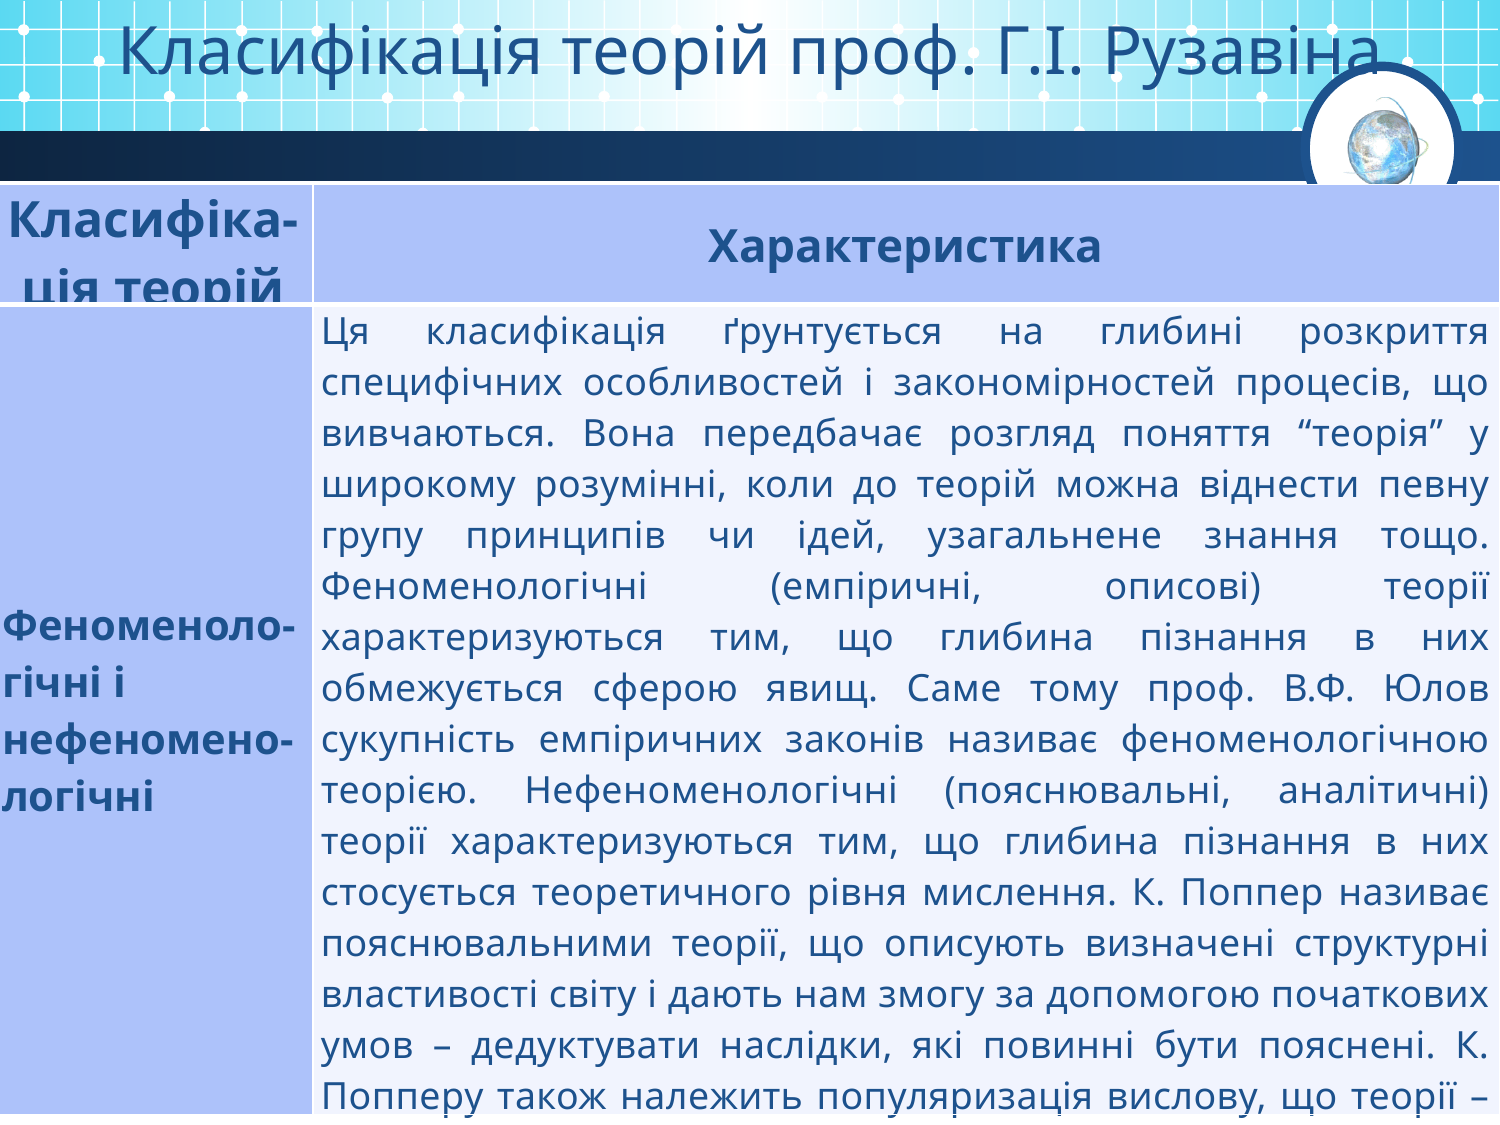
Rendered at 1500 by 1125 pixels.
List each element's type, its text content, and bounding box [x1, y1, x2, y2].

table_cell Феноменоло-гічні і нефеномено-логічні [0, 307, 312, 1114]
picture [1310, 96, 1454, 184]
table_header Класифіка-ція теорій [0, 185, 312, 302]
text_box Класифікація теорій проф. Г.І. Рузавіна [0, 0, 1500, 96]
table_cell Ця класифікація ґрунтується на глибині розкриття специфічних особливостей і закономірностей процесів, що вивчаються. Вона передбачає розгляд поняття “теорія” у широкому розумінні, коли до теорій можна віднести певну групу принципів чи ідей, узагальнене знання тощо. Феноменологічні (емпіричні, описові) теорії характеризуються тим, що глибина пізнання в них обмежується сферою явищ. Саме тому проф. В.Ф. Юлов сукупність емпіричних законів називає феноменологічною теорією. Нефеноменологічні (пояснювальні, аналітичні) теорії характеризуються тим, що глибина пізнання в них стосується теоретичного рівня мислення. К. Поппер називає пояснювальними теорії, що описують визначені структурні властивості світу і дають нам змогу за допомогою початкових умов – дедуктувати наслідки, які повинні бути пояснені. К. Попперу також належить популяризація вислову, що теорії – це сітки, які закидають в океан незвіданого і одержують улов нових знань [314, 307, 1499, 1114]
table_header Характеристика [314, 185, 1499, 302]
